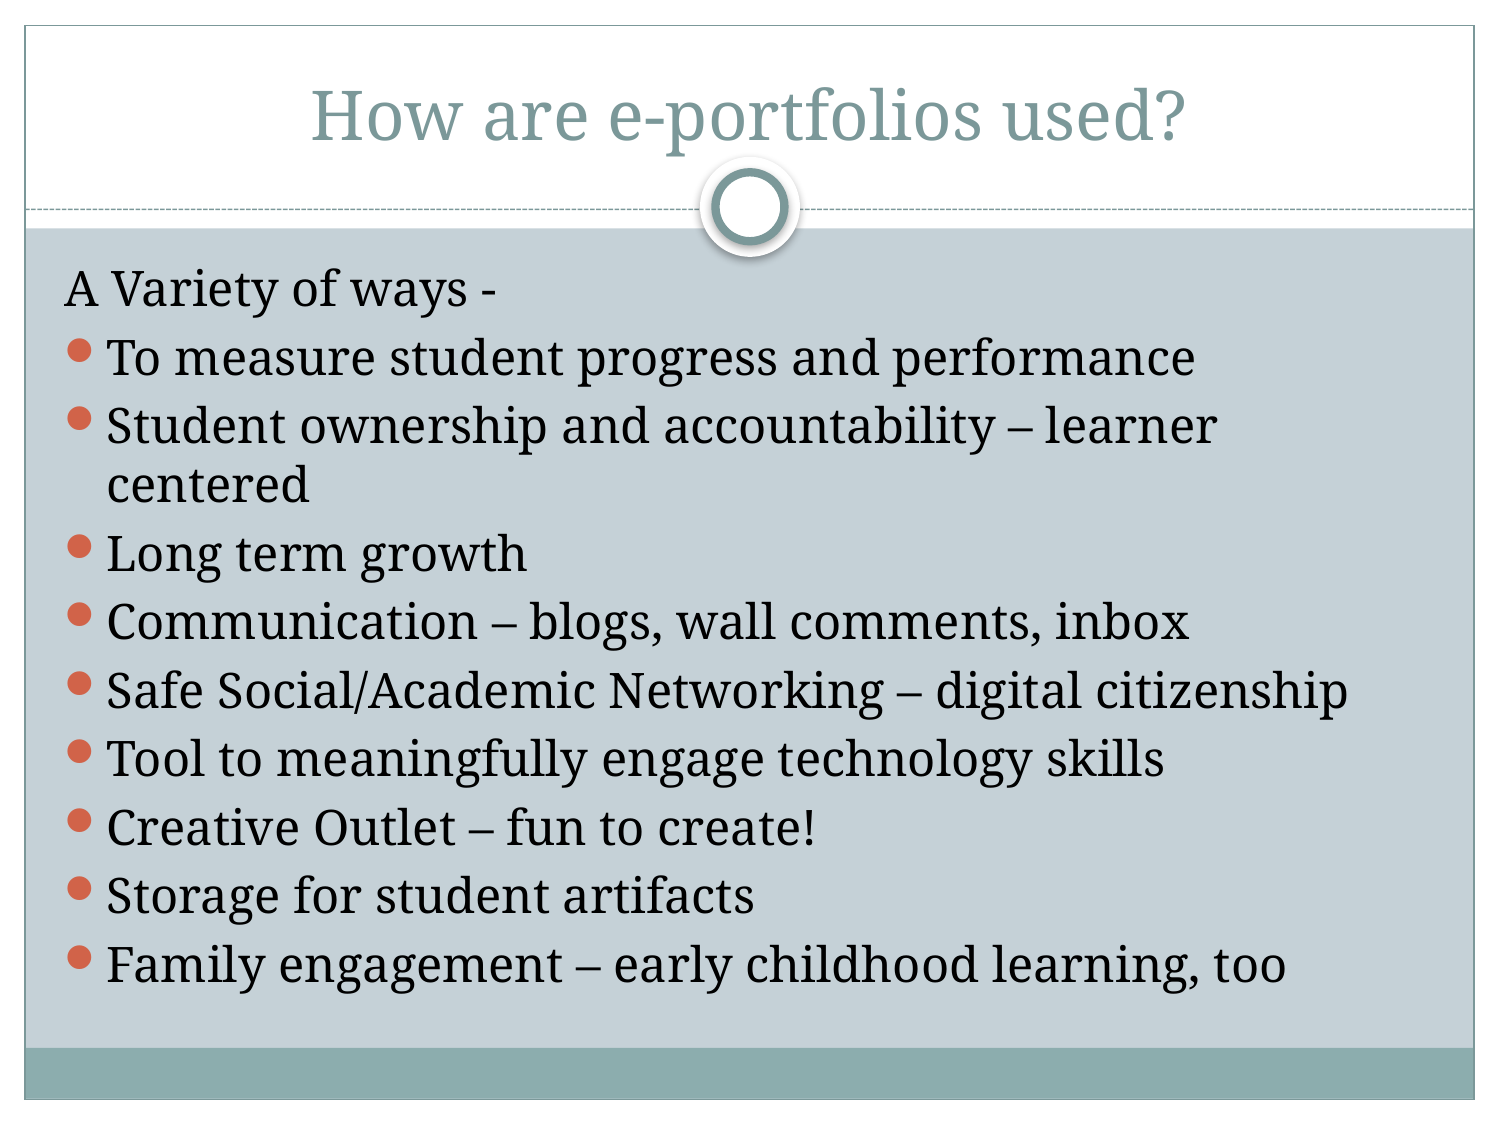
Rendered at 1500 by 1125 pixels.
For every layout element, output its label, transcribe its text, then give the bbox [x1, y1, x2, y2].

title How are e-portfolios used? [49, 37, 1450, 162]
list A Variety of ways - To measure student progress and performance Student ownership and accountability – learner centered Long term growth Communication – blogs, wall comments, inbox Safe Social/Academic Networking – digital citizenship Tool to meaningfully engage technology skills Creative Outlet – fun to create! Storage for student artifacts Family engagement – early childhood learning, too [49, 250, 1445, 1001]
